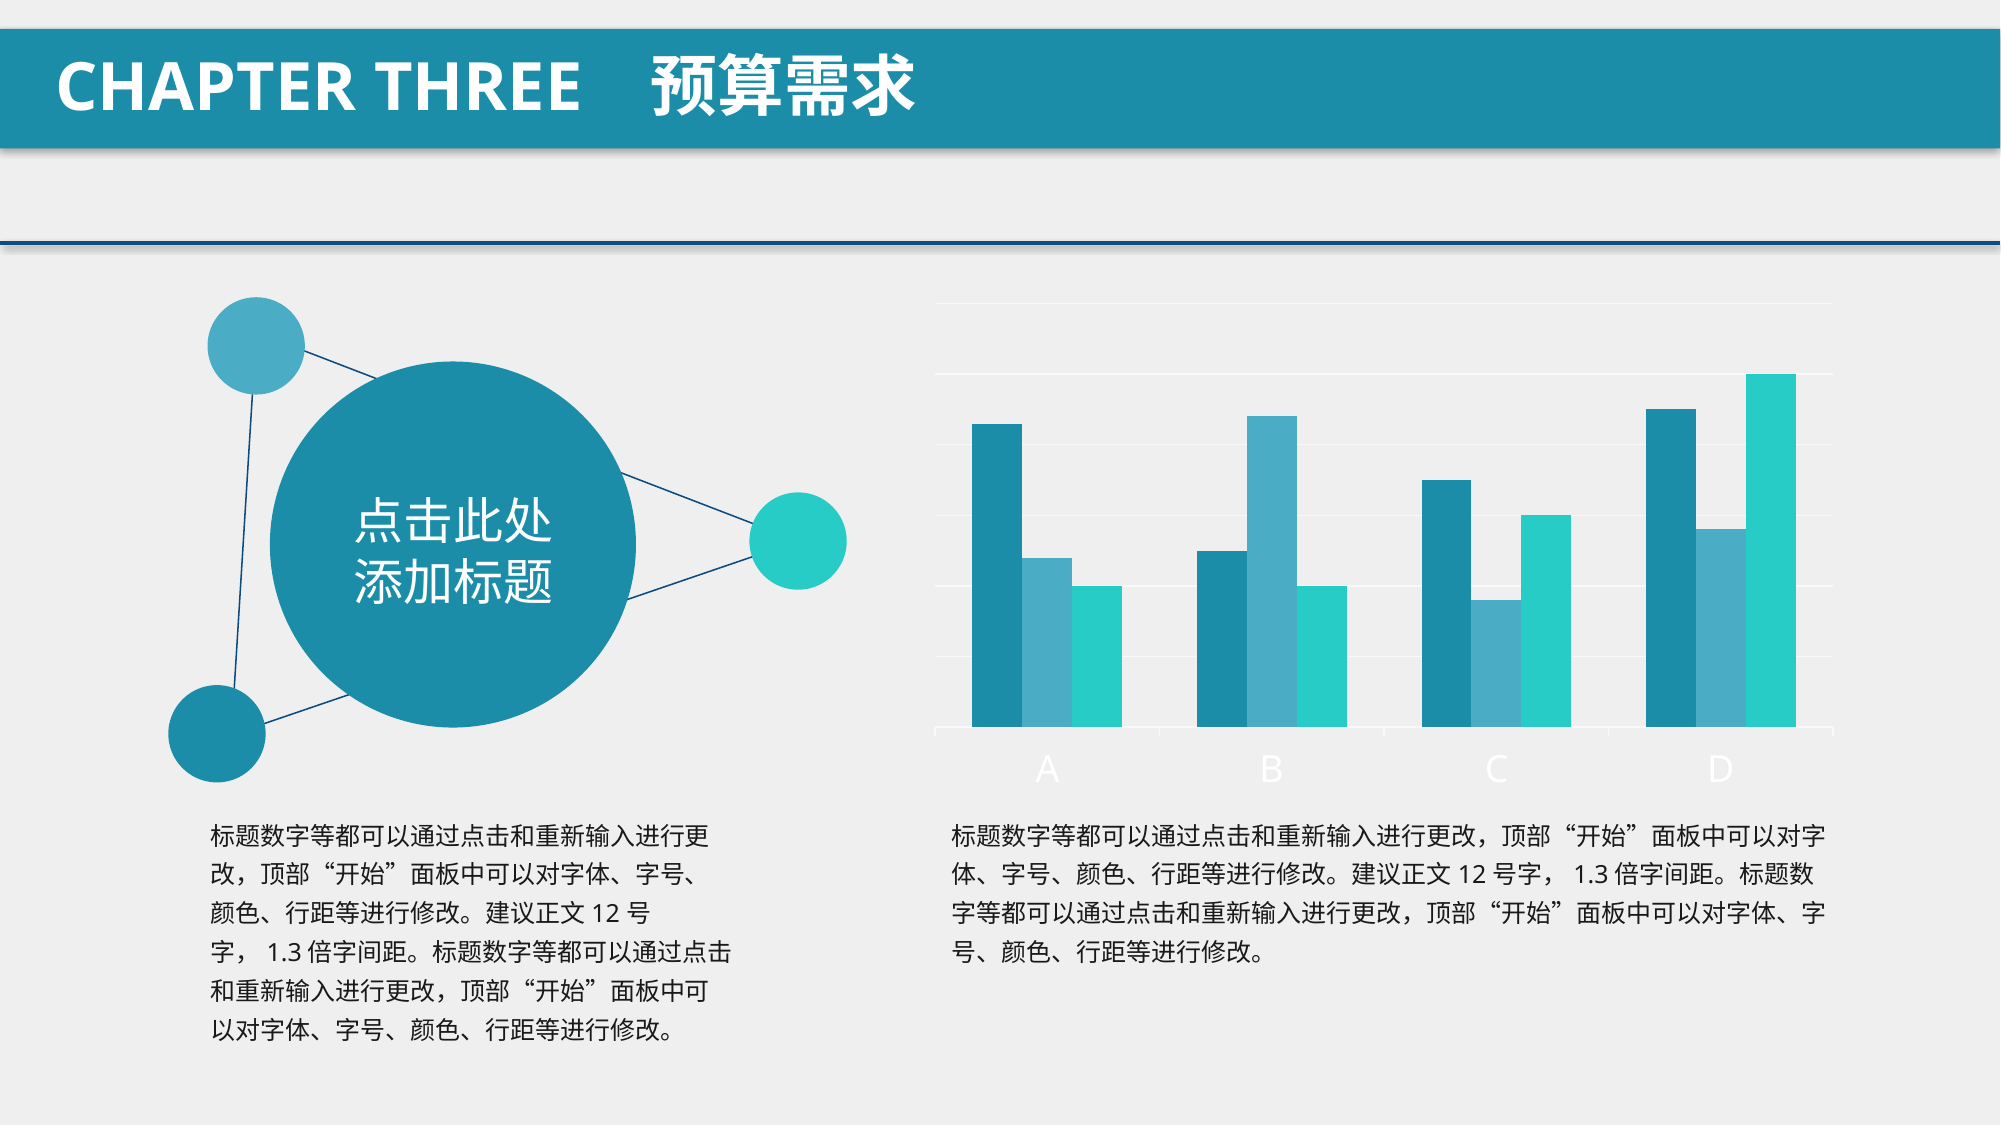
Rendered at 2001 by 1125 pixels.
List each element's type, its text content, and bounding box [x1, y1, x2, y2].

text_box 标题数字等都可以通过点击和重新输入进行更改，顶部“开始”面板中可以对字体、字号、颜色、行距等进行修改。建议正文12号字，1.3倍字间距。标题数字等都可以通过点击和重新输入进行更改，顶部“开始”面板中可以对字体、字号、颜色、行距等进行修改。 [936, 813, 1848, 1039]
chart [916, 293, 1853, 804]
text_box CHAPTER THREE 预算需求 [40, 36, 1029, 132]
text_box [255, 332, 796, 541]
text_box 标题数字等都可以通过点击和重新输入进行更改，顶部“开始”面板中可以对字体、字号、颜色、行距等进行修改。建议正文12号字，1.3倍字间距。标题数字等都可以通过点击和重新输入进行更改，顶部“开始”面板中可以对字体、字号、颜色、行距等进行修改。 [195, 803, 750, 1039]
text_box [234, 540, 799, 735]
text_box [166, 683, 268, 785]
text_box [799, 490, 849, 592]
text_box [0, 28, 2001, 149]
text_box [205, 295, 305, 387]
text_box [231, 332, 253, 542]
